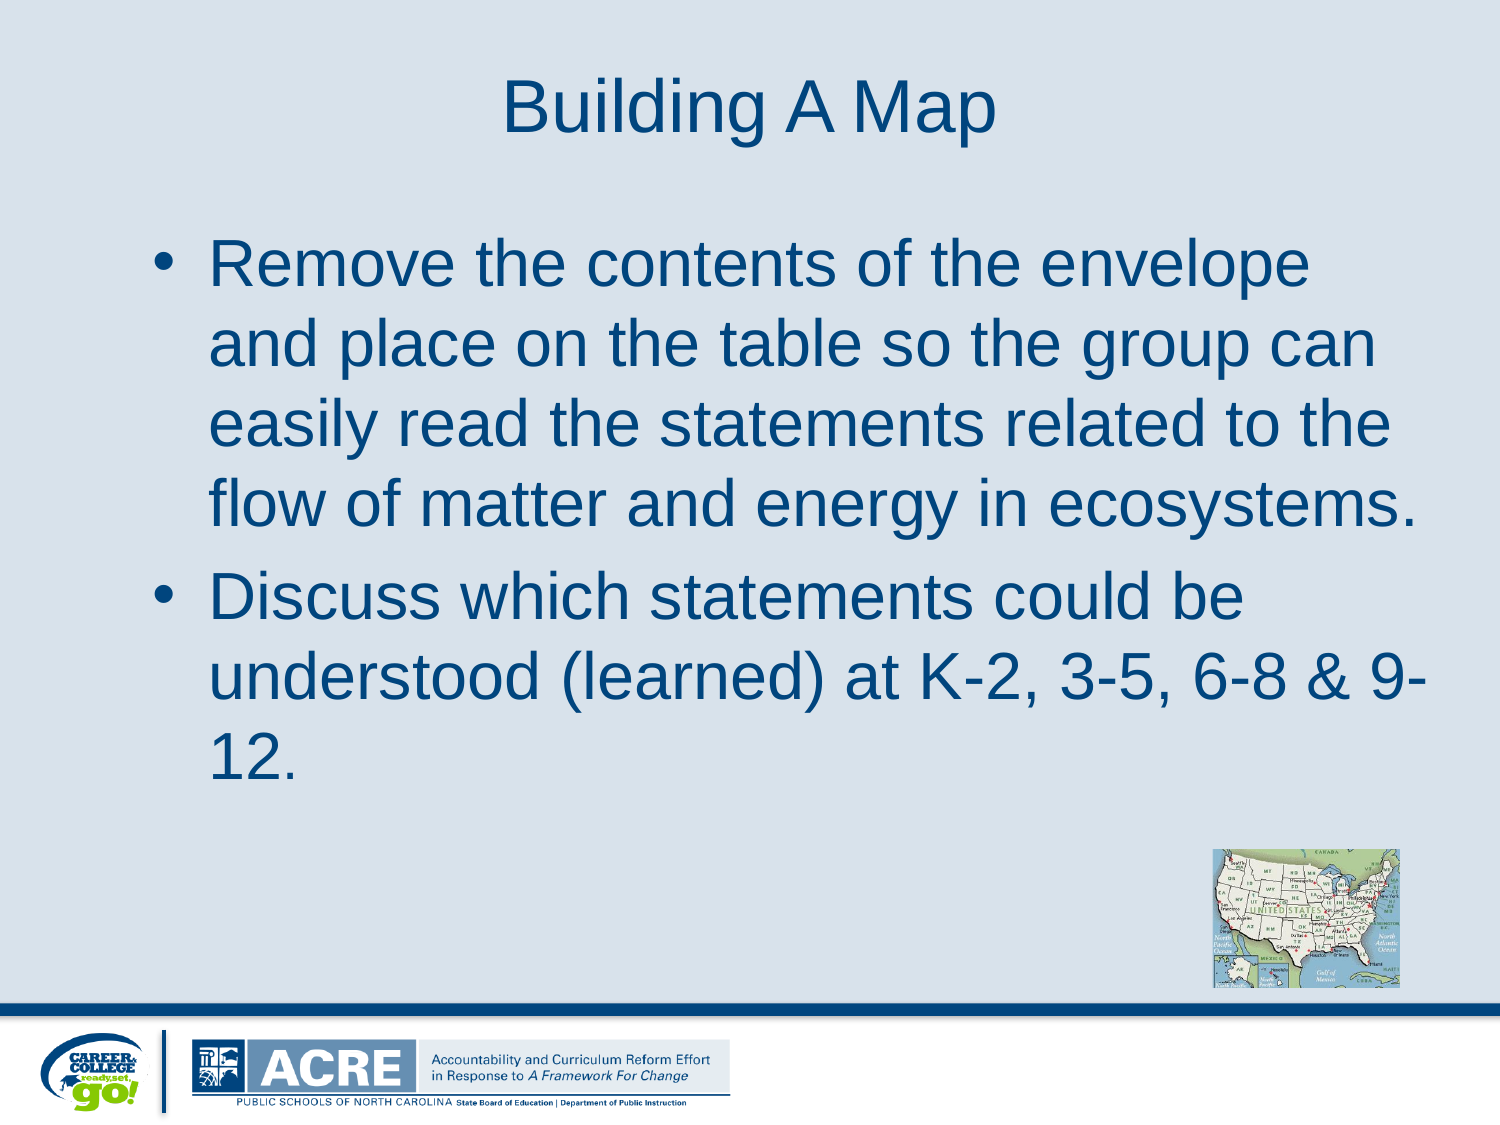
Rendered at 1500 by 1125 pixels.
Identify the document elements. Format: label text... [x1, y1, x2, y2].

picture [37, 1029, 152, 1115]
picture [174, 1017, 744, 1125]
list Remove the contents of the envelope and place on the table so the group can easily read the statements related to the flow of matter and energy in ecosystems. Discuss which statements could be understood (learned) at K-2, 3-5, 6-8 & 9-12. [137, 212, 1451, 962]
title Building A Map [112, 49, 1388, 132]
picture [1212, 849, 1401, 988]
